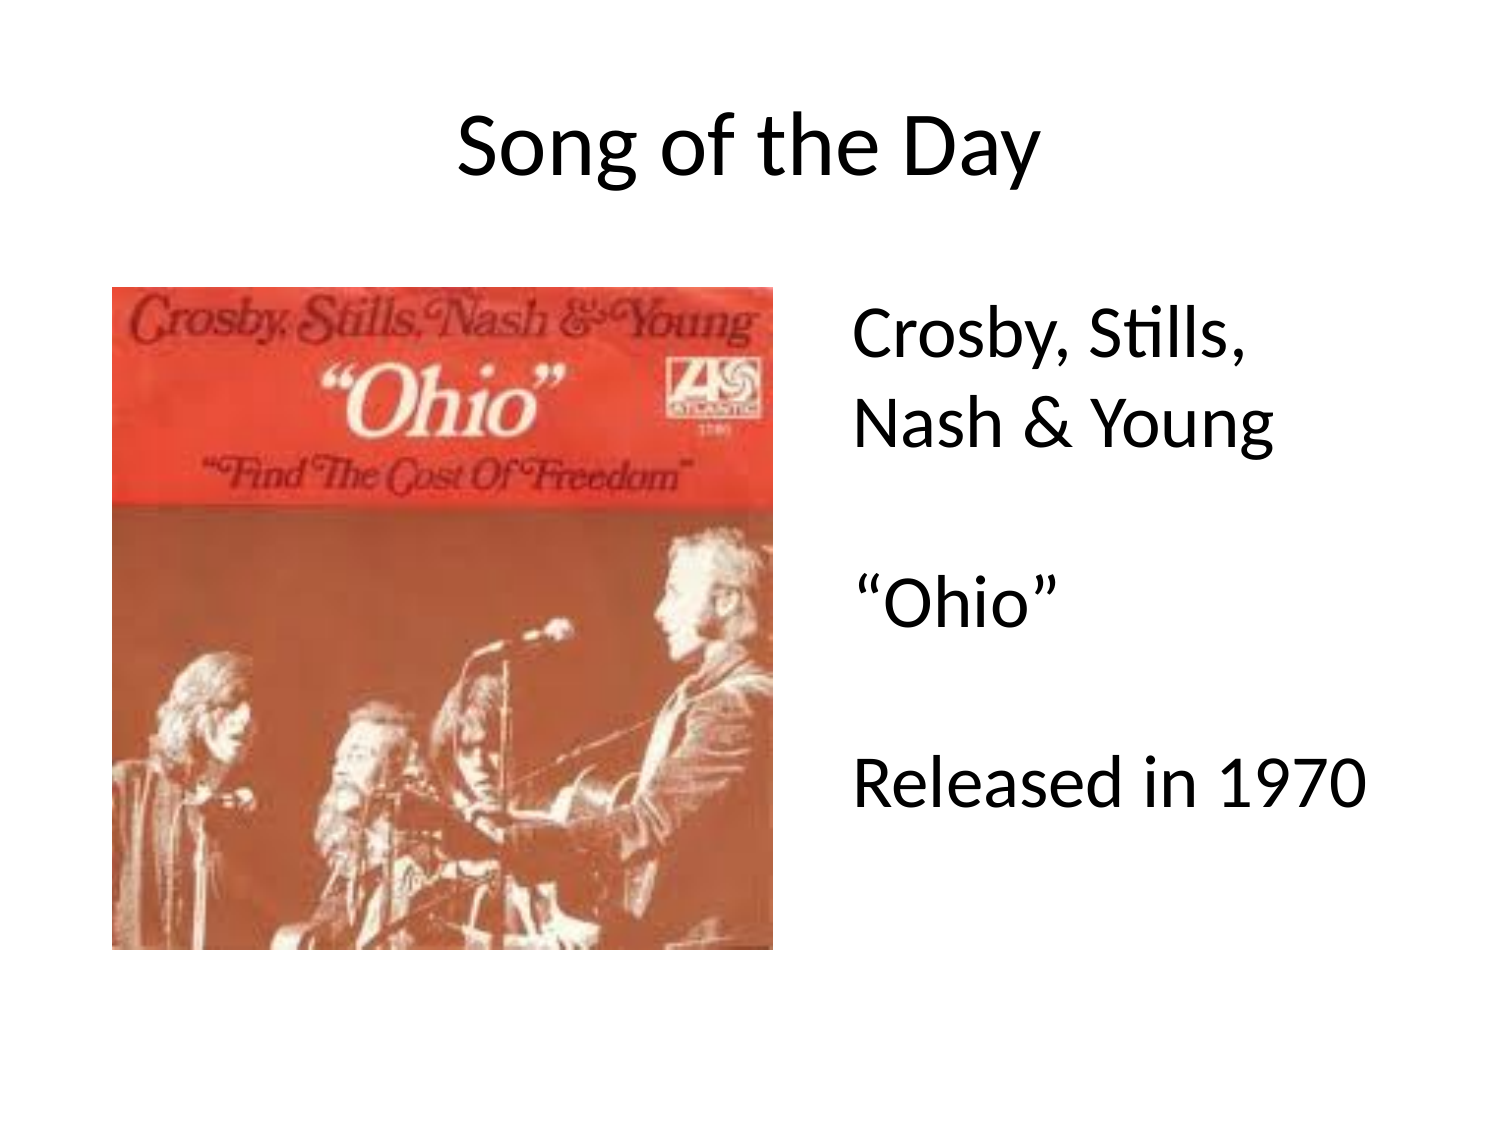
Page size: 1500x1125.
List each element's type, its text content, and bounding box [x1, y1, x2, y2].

text_box Crosby, Stills, Nash & Young “Ohio” Released in 1970 [837, 274, 1425, 830]
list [112, 286, 773, 951]
title Song of the Day [75, 45, 1425, 233]
